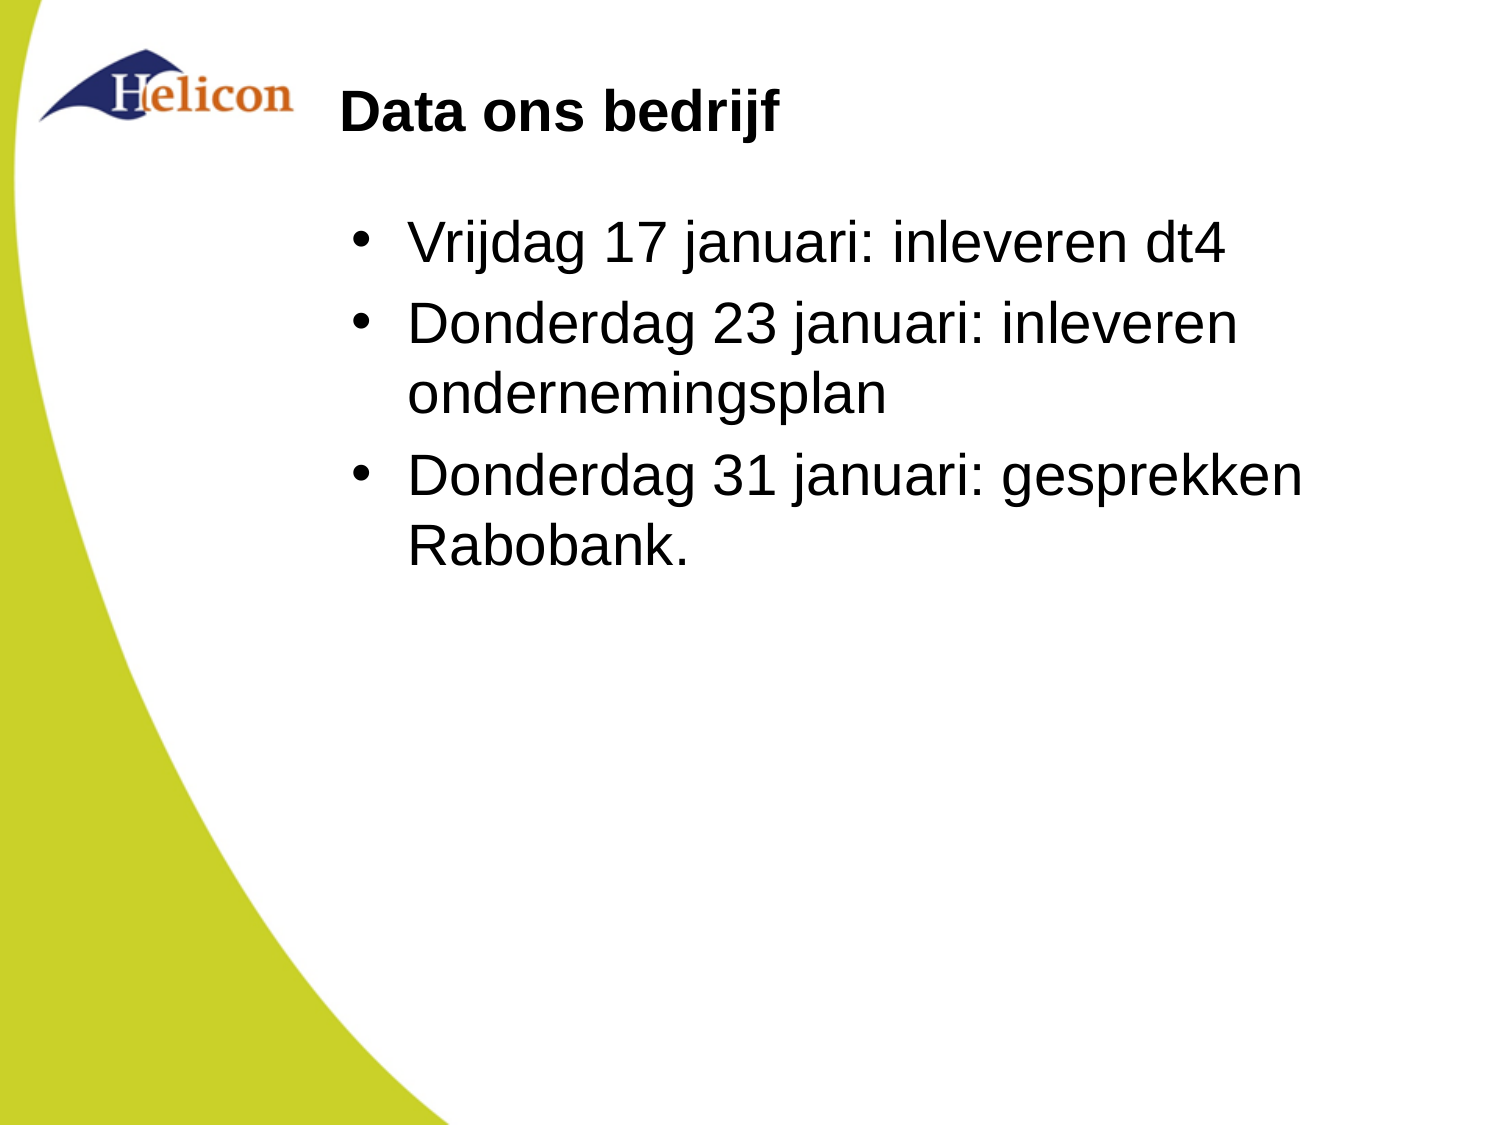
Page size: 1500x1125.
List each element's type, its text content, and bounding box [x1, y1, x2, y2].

title Data ons bedrijf [324, 54, 1415, 161]
picture [0, 0, 1500, 1125]
list Vrijdag 17 januari: inleveren dt4 Donderdag 23 januari: inleveren ondernemingsplan Donderdag 31 januari: gesprekken Rabobank. [336, 196, 1425, 1005]
